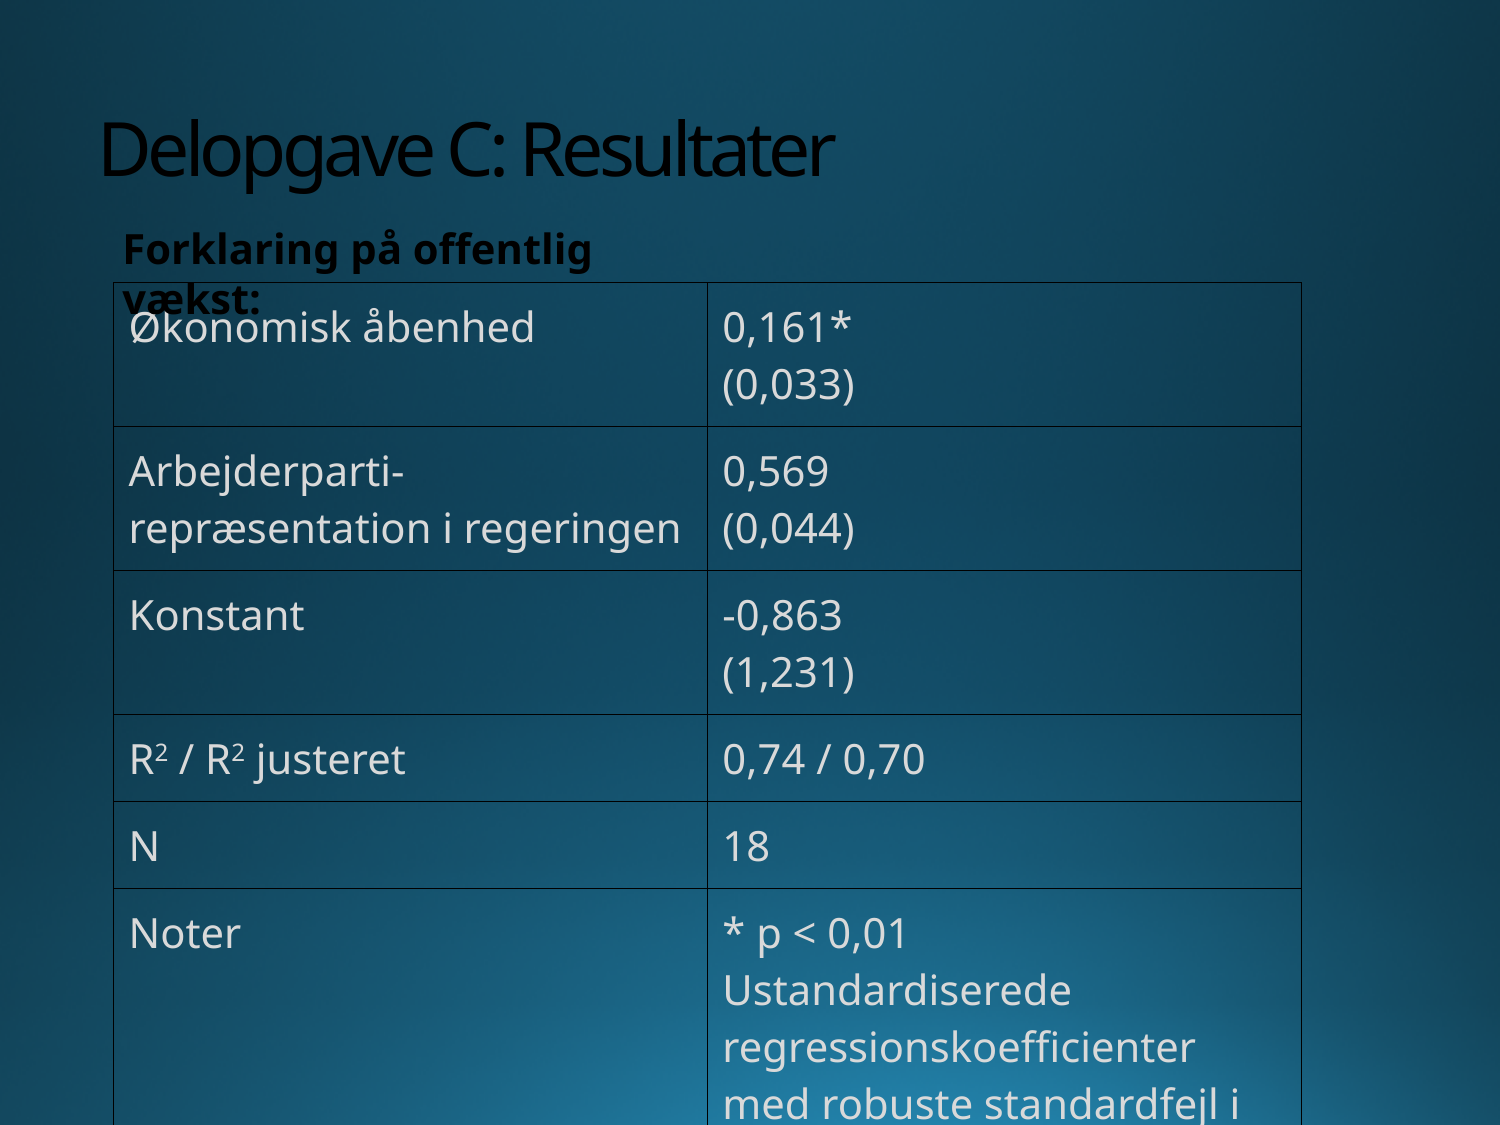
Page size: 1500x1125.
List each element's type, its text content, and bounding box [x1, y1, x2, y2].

table_cell Konstant [114, 571, 707, 714]
text_box Forklaring på offentlig vækst: [107, 207, 708, 283]
table_cell 0,569 (0,044) [708, 427, 1301, 570]
table_header Økonomisk åbenhed [114, 283, 707, 426]
table_header 0,161* (0,033) [708, 283, 1301, 426]
table_cell * p < 0,01 Ustandardiserede regressionskoefficienter med robuste standardfejl i parentes [708, 889, 1301, 1125]
table_cell -0,863 (1,231) [708, 571, 1301, 714]
table_cell Arbejderparti-repræsentation i regeringen [114, 427, 707, 570]
picture [0, 0, 1500, 1125]
table_cell N [114, 802, 707, 888]
table_cell Noter [114, 889, 707, 1125]
table_cell 18 [708, 802, 1301, 888]
table_cell R2 / R2 justeret [114, 715, 707, 801]
table_cell 0,74 / 0,70 [708, 715, 1301, 801]
title Delopgave C: Resultater [82, 20, 1390, 208]
